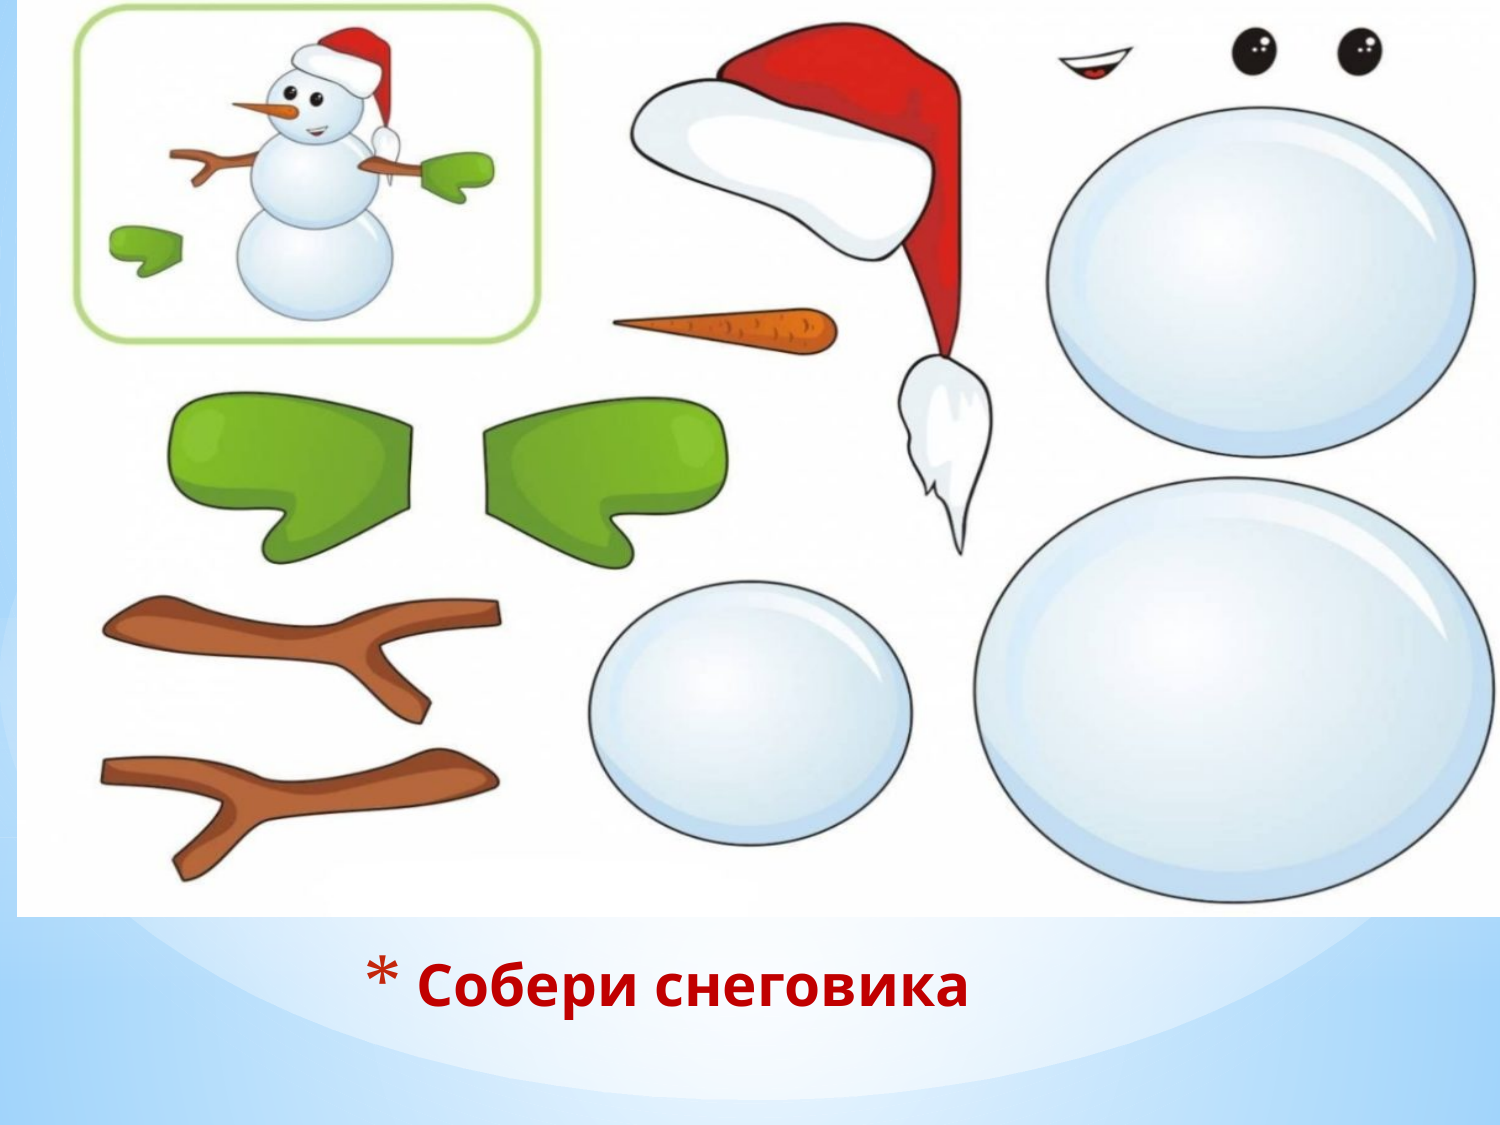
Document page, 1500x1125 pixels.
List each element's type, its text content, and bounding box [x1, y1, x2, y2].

title Собери снеговика [41, 940, 1294, 1125]
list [17, 0, 1500, 918]
